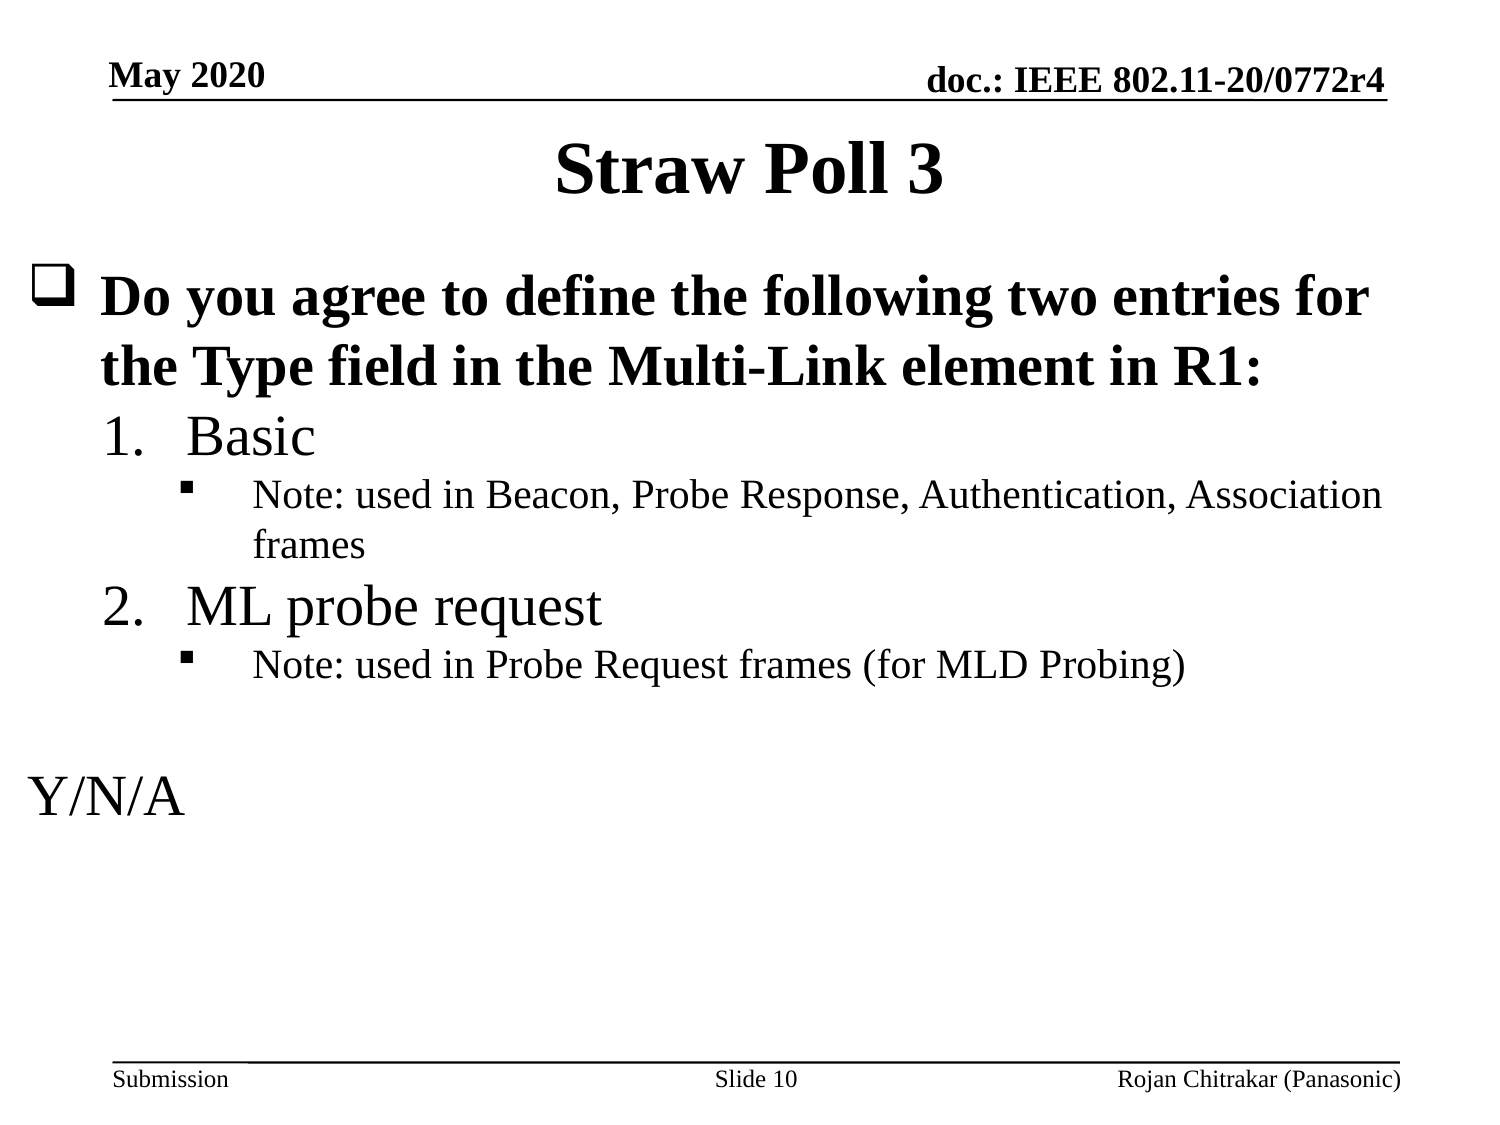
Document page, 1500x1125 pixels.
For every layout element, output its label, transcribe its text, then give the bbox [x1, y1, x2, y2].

slide_number Slide 10 [712, 1061, 800, 1093]
footer Rojan Chitrakar (Panasonic) [949, 1061, 1402, 1093]
text_box Do you agree to define the following two entries for the Type field in the Multi-Link element in R1: Basic Note: used in Beacon, Probe Response, Authentication, Association frames ML probe request Note: used in Probe Request frames (for MLD Probing) Y/N/A [12, 249, 1475, 915]
text_box Straw Poll 3 [0, 111, 1500, 225]
